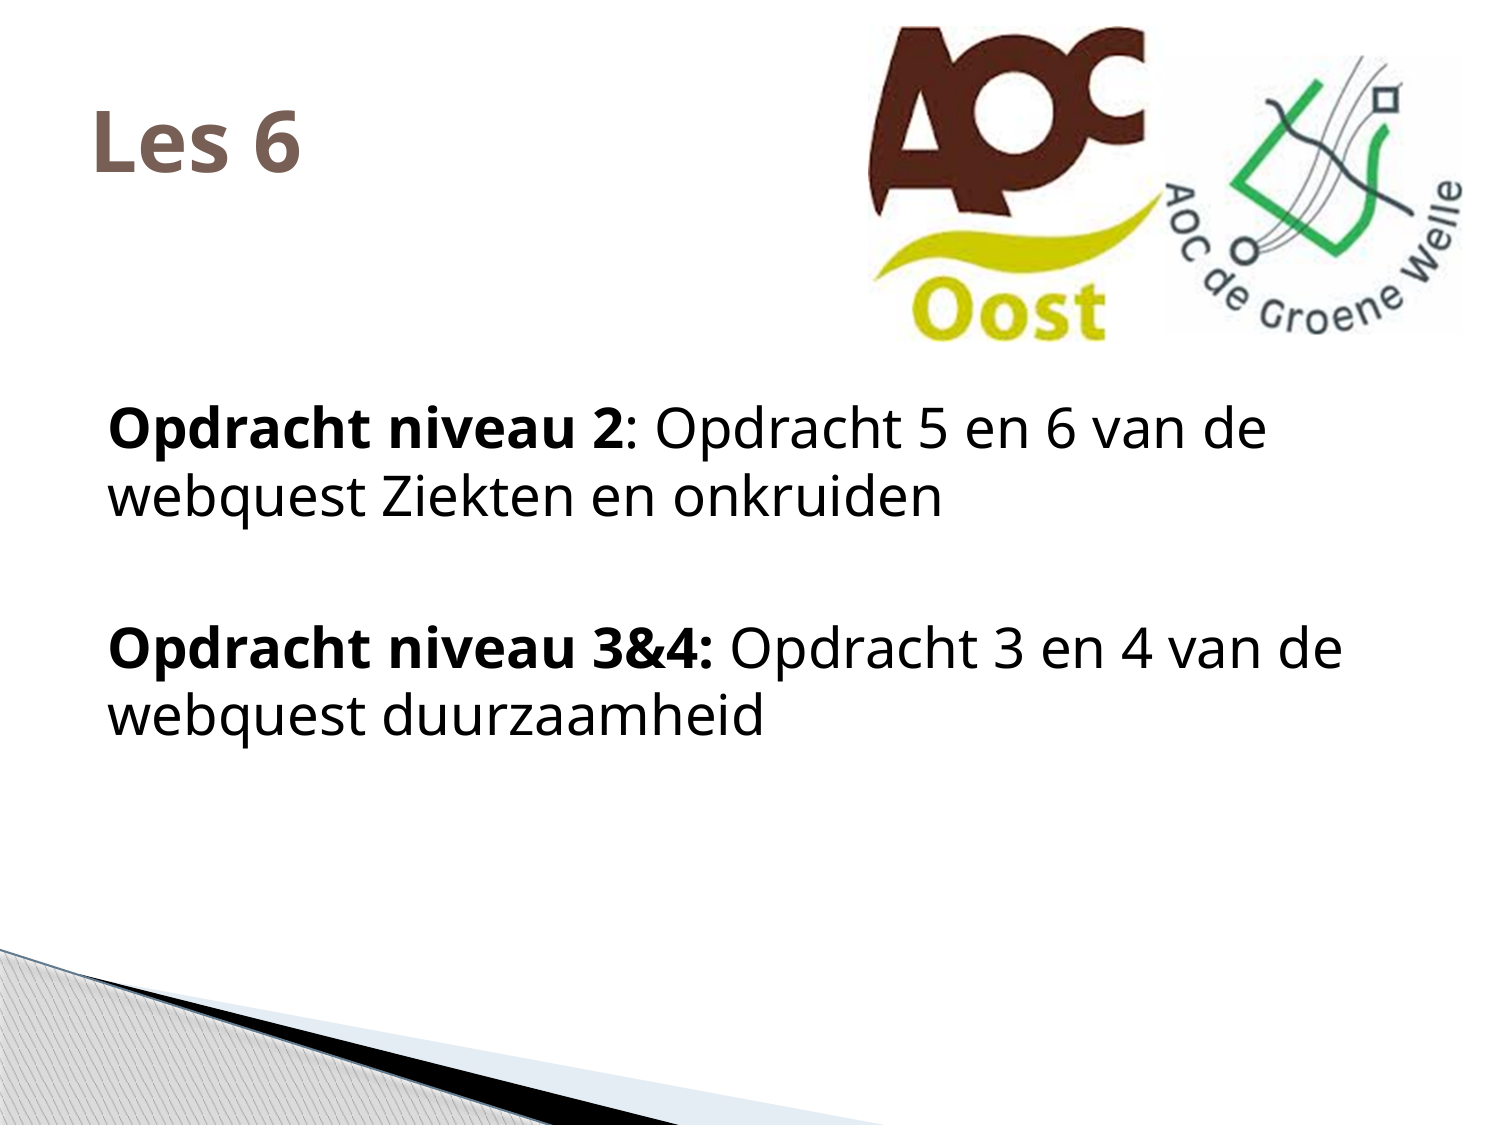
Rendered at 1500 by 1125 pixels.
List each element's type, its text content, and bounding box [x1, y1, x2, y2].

title Les 6 [75, 45, 862, 233]
picture [867, 26, 1473, 365]
list Opdracht niveau 2: Opdracht 5 en 6 van de webquest Ziekten en onkruiden Opdracht niveau 3&4: Opdracht 3 en 4 van de webquest duurzaamheid [75, 385, 1425, 986]
